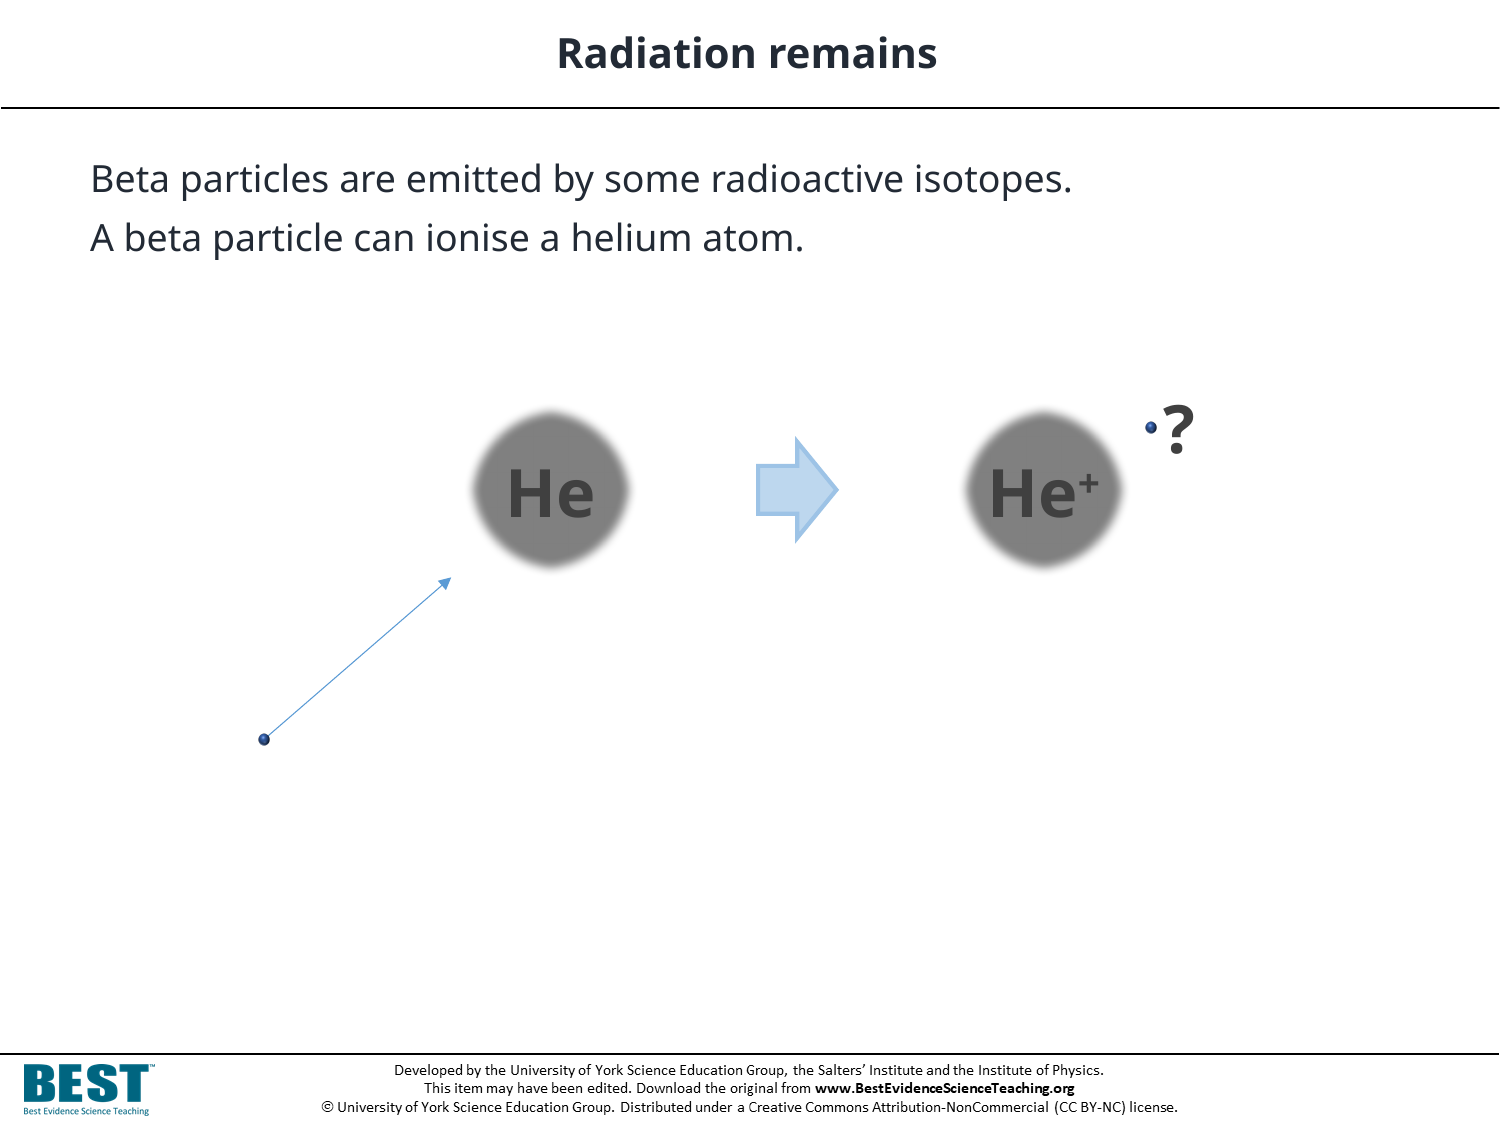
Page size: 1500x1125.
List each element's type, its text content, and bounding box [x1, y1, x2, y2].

text_box Radiation remains [23, 4, 1471, 99]
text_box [257, 379, 1251, 746]
picture [0, 107, 1500, 1125]
